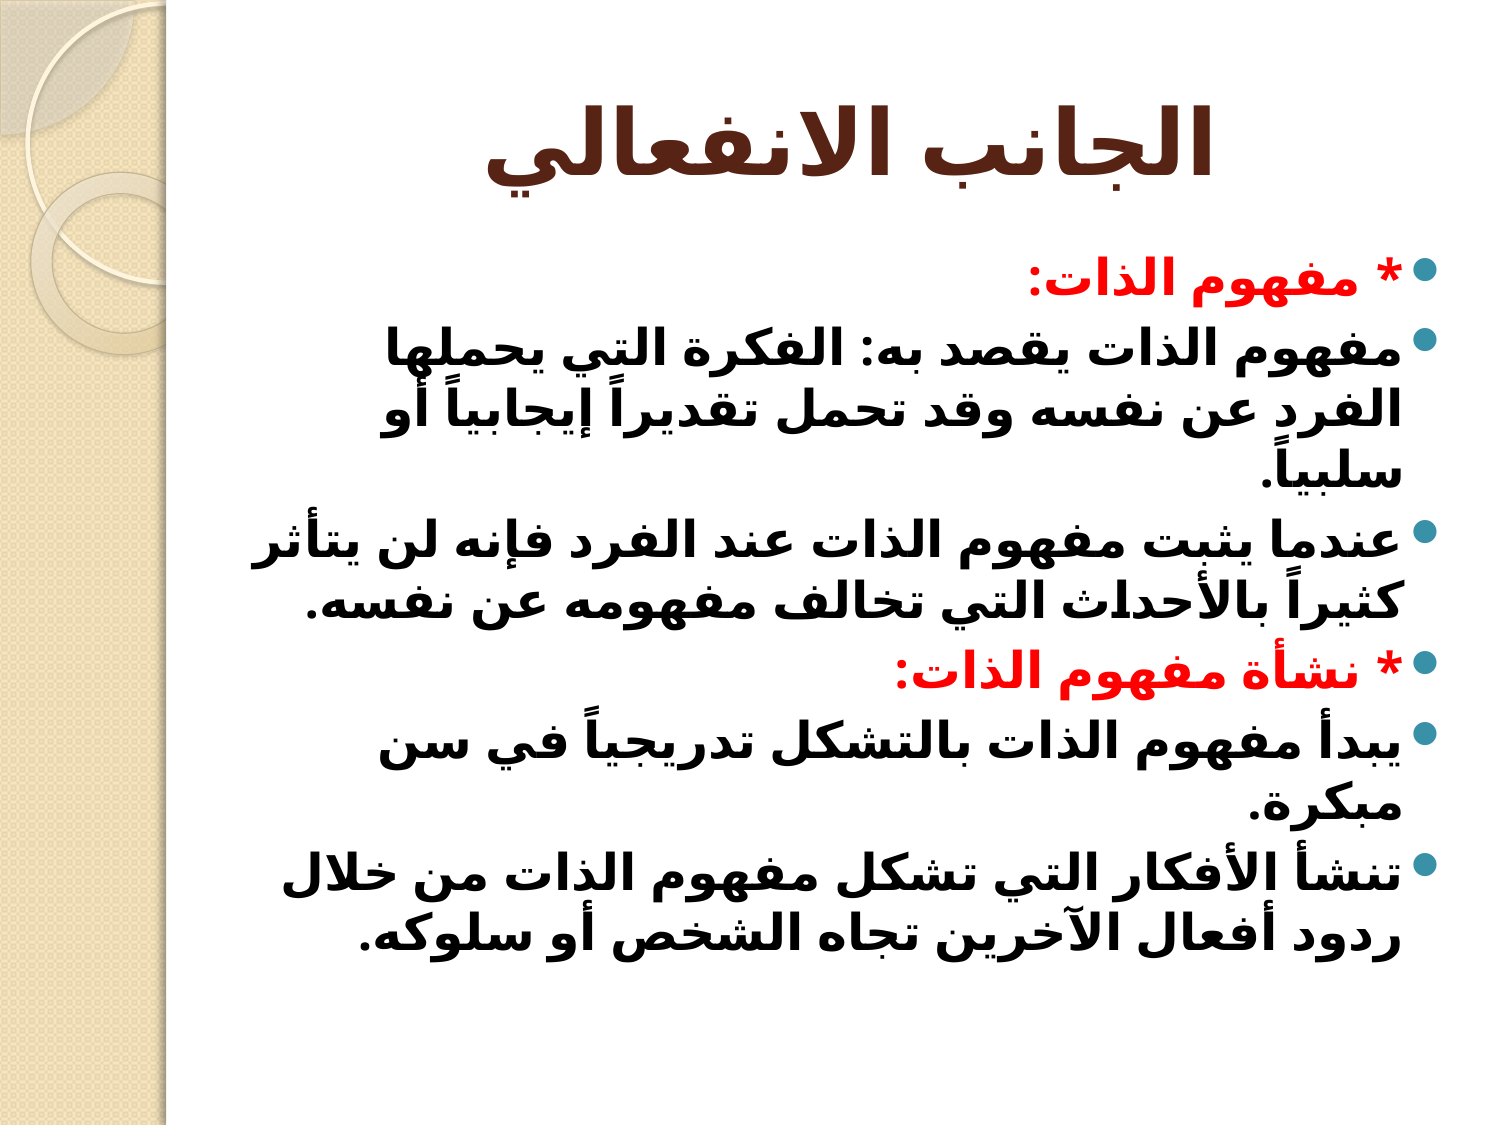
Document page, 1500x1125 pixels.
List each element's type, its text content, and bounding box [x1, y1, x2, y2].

title الجانب الانفعالي [235, 45, 1466, 233]
list * مفهوم الذات: مفهوم الذات يقصد به: الفكرة التي يحملها الفرد عن نفسه وقد تحمل تقديراً إيجابياً أو سلبياً. عندما يثبت مفهوم الذات عند الفرد فإنه لن يتأثر كثيراً بالأحداث التي تخالف مفهومه عن نفسه. * نشأة مفهوم الذات: يبدأ مفهوم الذات بالتشكل تدريجياً في سن مبكرة. تنشأ الأفكار التي تشكل مفهوم الذات من خلال ردود أفعال الآخرين تجاه الشخص أو سلوكه. [235, 237, 1466, 1025]
